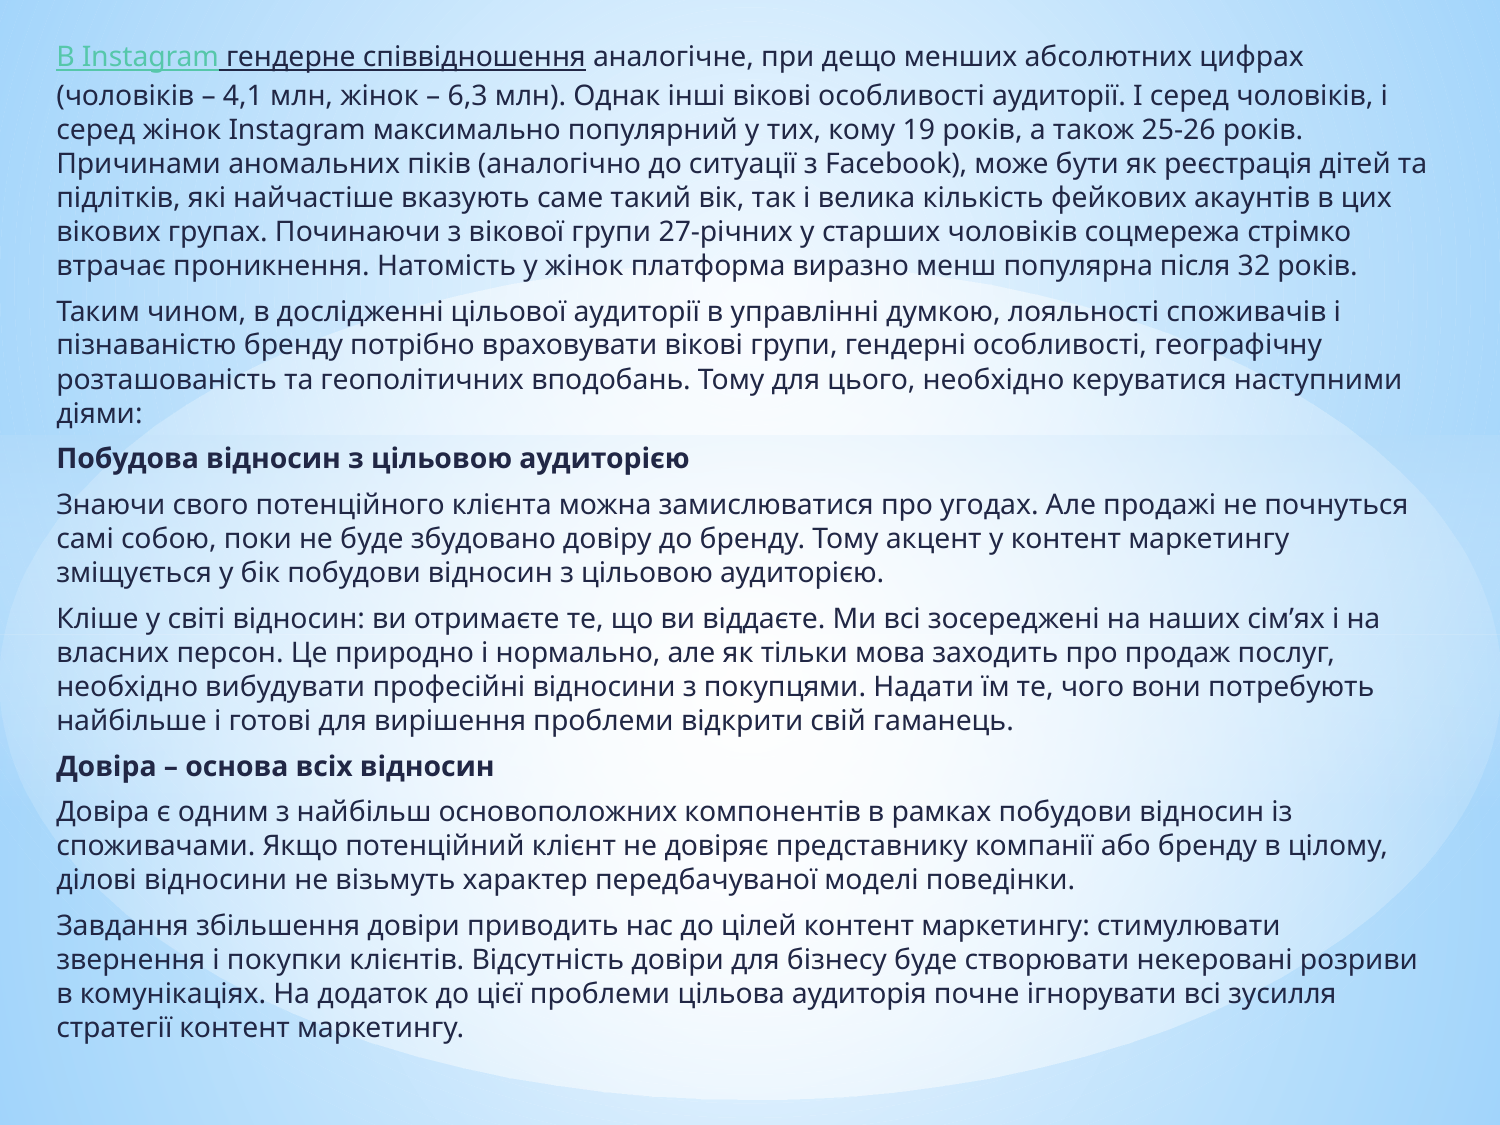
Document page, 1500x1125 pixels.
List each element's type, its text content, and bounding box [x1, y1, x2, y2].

subtitle В Instagram гендерне співвідношення аналогічне, при дещо менших абсолютних цифрах (чоловіків – 4,1 млн, жінок – 6,3 млн). Однак інші вікові особливості аудиторії. І серед чоловіків, і серед жінок Instagram максимально популярний у тих, кому 19 років, а також 25-26 років. Причинами аномальних піків (аналогічно до ситуації з Facebook), може бути як реєстрація дітей та підлітків, які найчастіше вказують саме такий вік, так і велика кількість фейкових акаунтів в цих вікових групах. Починаючи з вікової групи 27-річних у старших чоловіків соцмережа стрімко втрачає проникнення. Натомість у жінок платформа виразно менш популярна після 32 років. Таким чином, в дослідженні цільової аудиторії в управлінні думкою, лояльності споживачів і пізнаваністю бренду потрібно враховувати вікові групи, гендерні особливості, географічну розташованість та геополітичних вподобань. Тому для цього, необхідно керуватися наступними діями: Побудова відносин з цільовою аудиторією Знаючи свого потенційного клієнта можна замислюватися про угодах. Але продажі не почнуться самі собою, поки не буде збудовано довіру до бренду. Тому акцент у контент маркетингу зміщується у бік побудови відносин з цільовою аудиторією. Кліше у світі відносин: ви отримаєте те, що ви віддаєте. Ми всі зосереджені на наших сім’ях і на власних персон. Це природно і нормально, але як тільки мова заходить про продаж послуг, необхідно вибудувати професійні відносини з покупцями. Надати їм те, чого вони потребують найбільше і готові для вирішення проблеми відкрити свій гаманець. Довіра – основа всіх відносин Довіра є одним з найбільш основоположних компонентів в рамках побудови відносин із споживачами. Якщо потенційний клієнт не довіряє представнику компанії або бренду в цілому, ділові відносини не візьмуть характер передбачуваної моделі поведінки. Завдання збільшення довіри приводить нас до цілей контент маркетингу: стимулювати звернення і покупки клієнтів. Відсутність довіри для бізнесу буде створювати некеровані розриви в комунікаціях. На додаток до цієї проблеми цільова аудиторія почне ігнорувати всі зусилля стратегії контент маркетингу. [41, 30, 1447, 1083]
